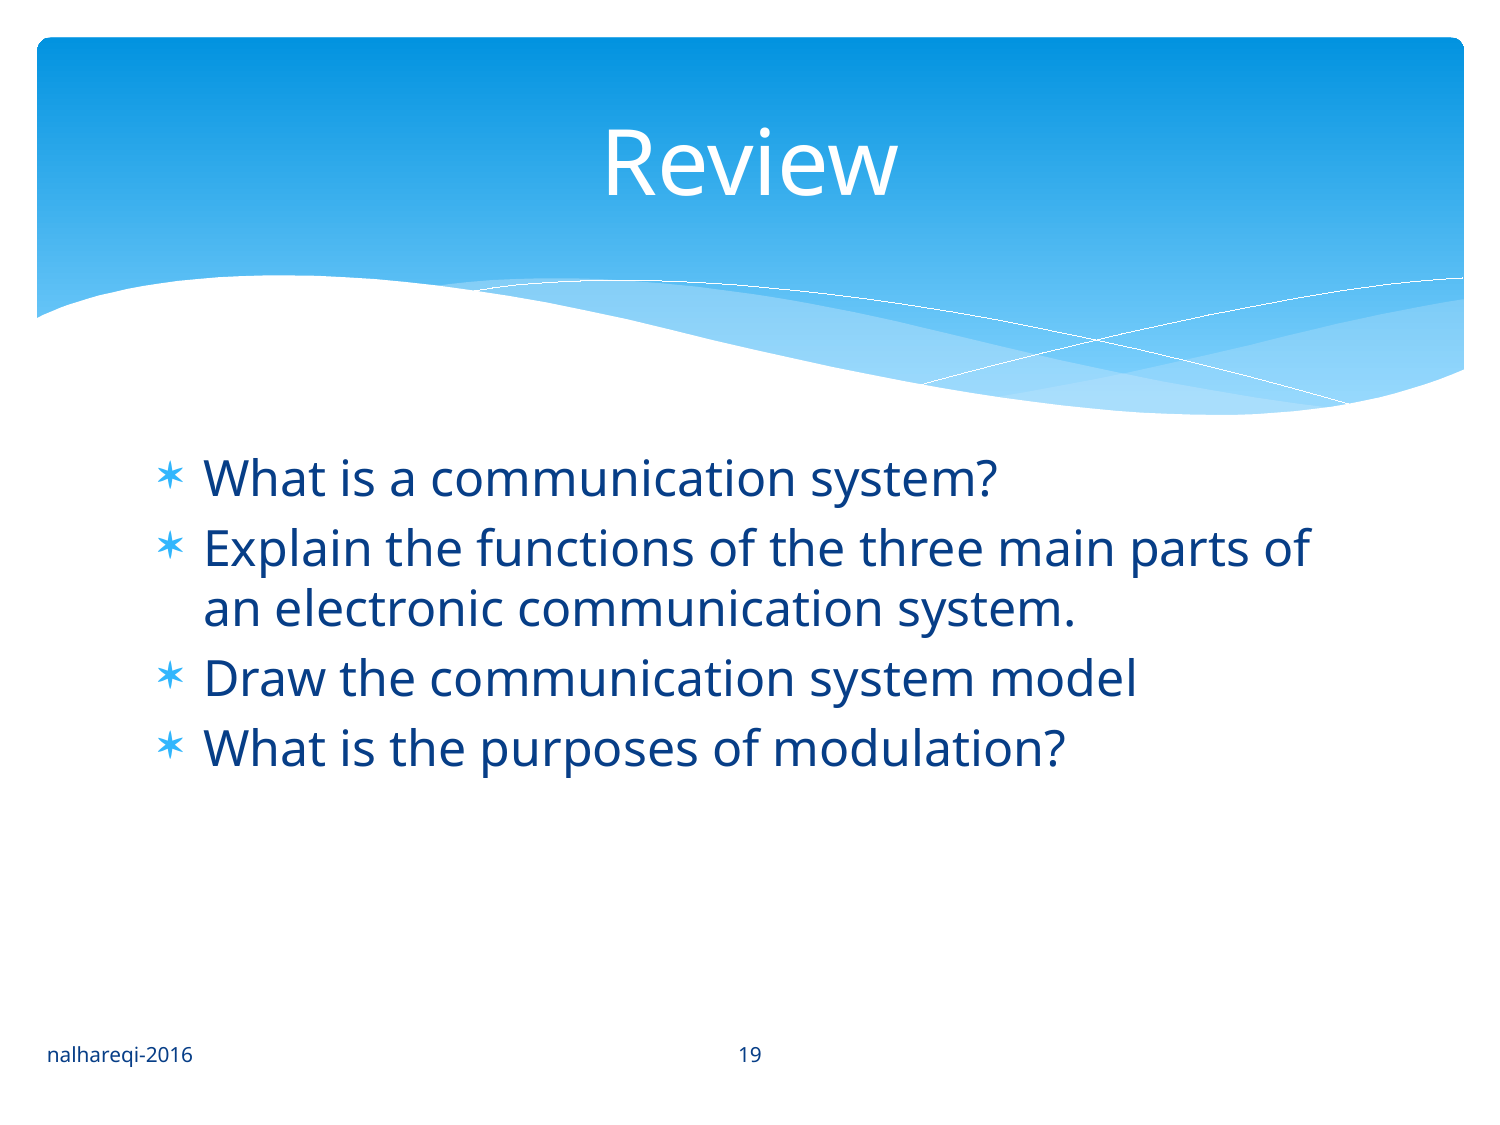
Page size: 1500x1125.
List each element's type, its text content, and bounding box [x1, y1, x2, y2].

title Review [75, 55, 1425, 261]
slide_number 19 [654, 1025, 846, 1086]
list What is a communication system? Explain the functions of the three main parts of an electronic communication system. Draw the communication system model What is the purposes of modulation? [143, 438, 1359, 1005]
footer nalhareqi-2016 [31, 1025, 653, 1086]
